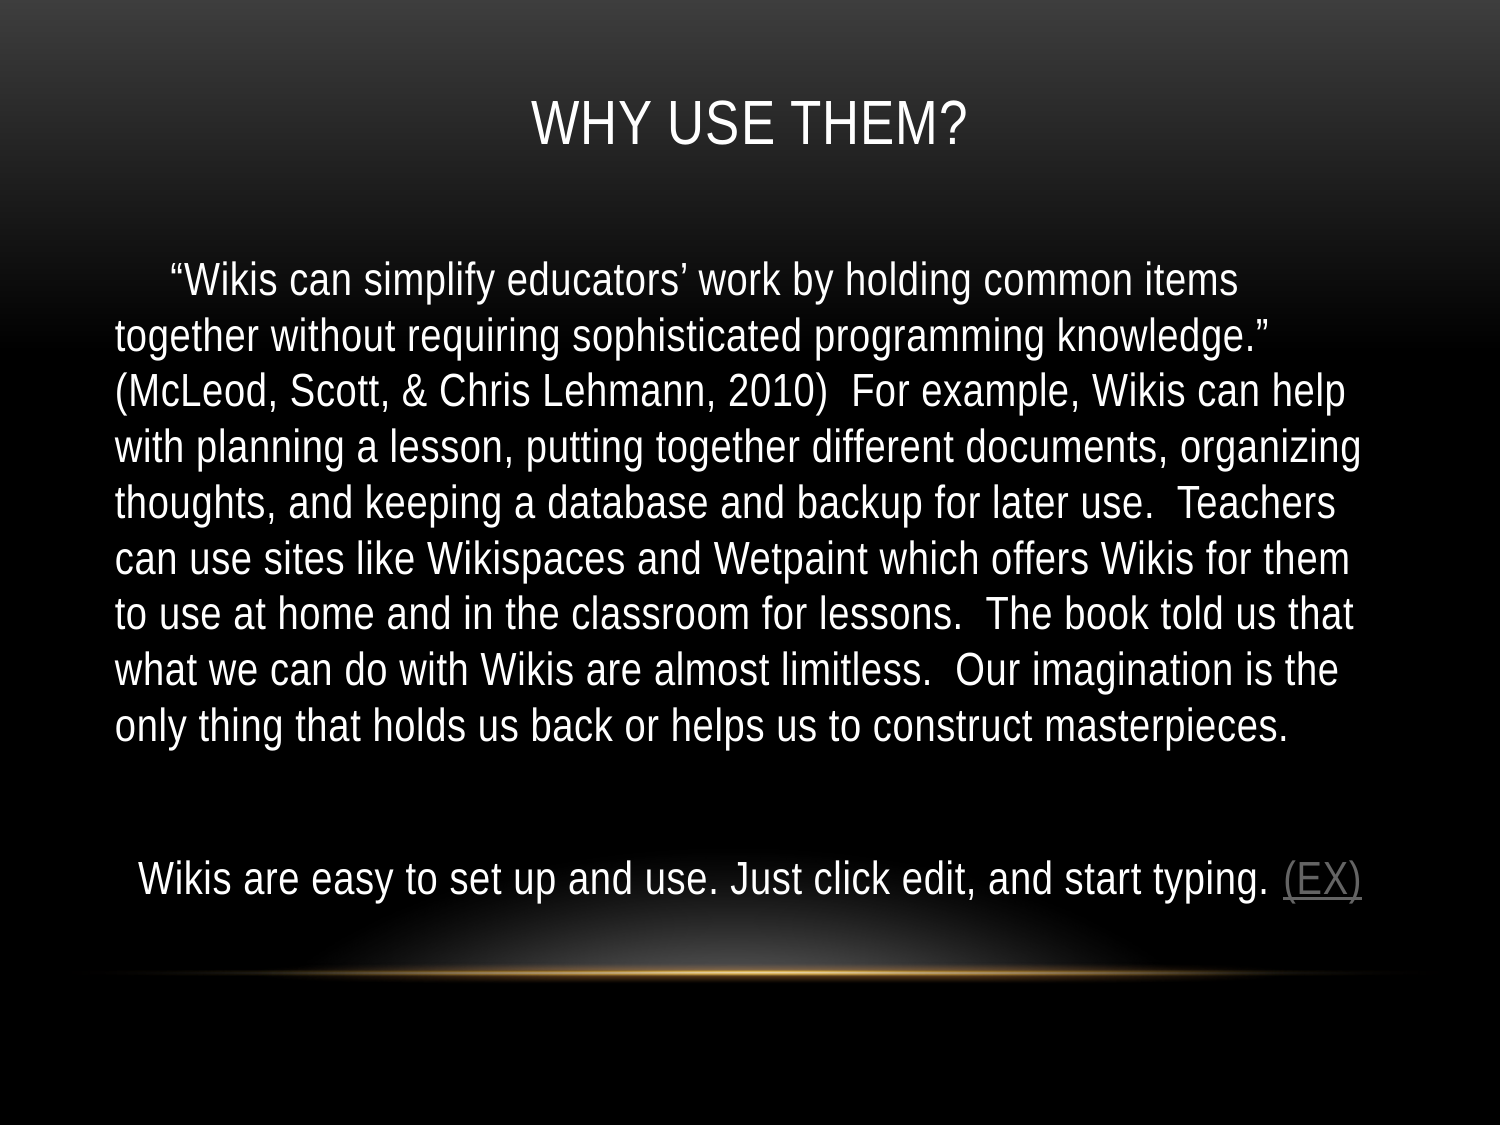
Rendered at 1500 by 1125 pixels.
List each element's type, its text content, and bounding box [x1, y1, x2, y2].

title Why Use Them? [99, 0, 1400, 164]
picture [0, 0, 1500, 1125]
list “Wikis can simplify educators’ work by holding common items together without requiring sophisticated programming knowledge.” (McLeod, Scott, & Chris Lehmann, 2010) For example, Wikis can help with planning a lesson, putting together different documents, organizing thoughts, and keeping a database and backup for later use. Teachers can use sites like Wikispaces and Wetpaint which offers Wikis for them to use at home and in the classroom for lessons. The book told us that what we can do with Wikis are almost limitless. Our imagination is the only thing that holds us back or helps us to construct masterpieces. Wikis are easy to set up and use. Just click edit, and start typing. (EX) [99, 164, 1400, 953]
